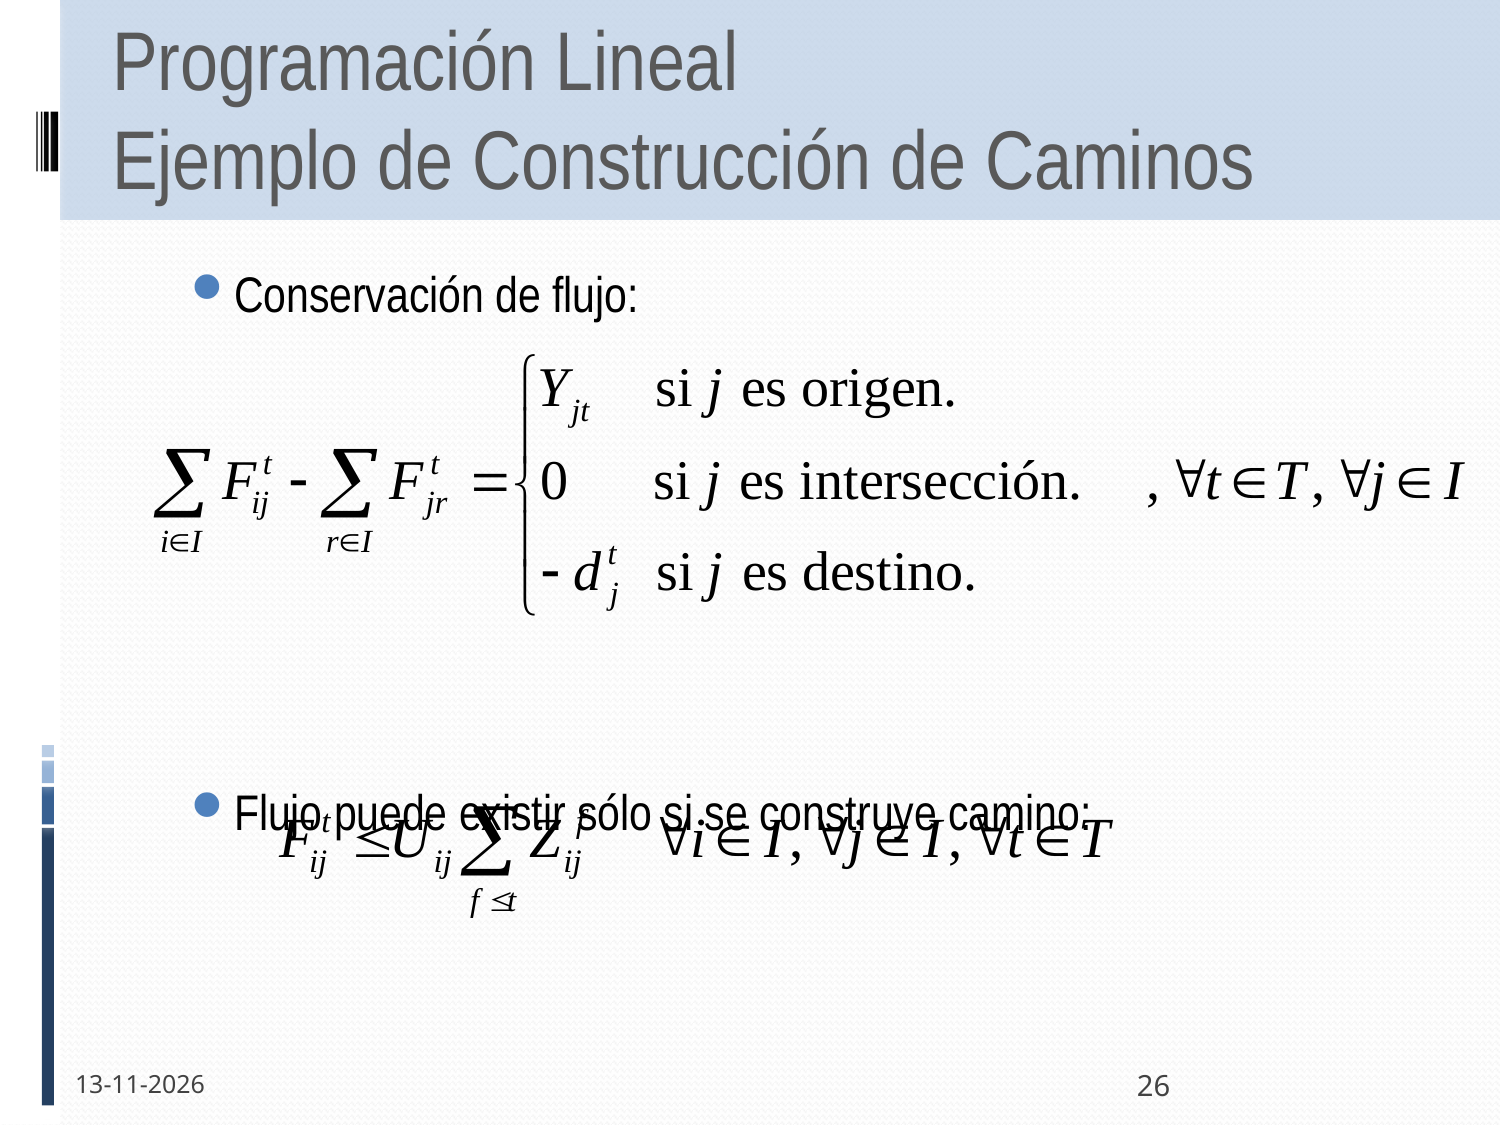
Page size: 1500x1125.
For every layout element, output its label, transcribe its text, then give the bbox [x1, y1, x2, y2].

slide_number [75, 1042, 243, 1103]
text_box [269, 796, 1129, 929]
table_cell 0.30 [263, 798, 1134, 939]
list Conservación de flujo: Flujo puede existir sólo si se construye camino: [111, 255, 1436, 1038]
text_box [145, 344, 1480, 626]
slide_number 26 [1045, 1046, 1171, 1107]
title Programación Lineal Ejemplo de Construcción de Caminos [111, 18, 1436, 207]
table_cell 0.30 [139, 347, 1436, 636]
